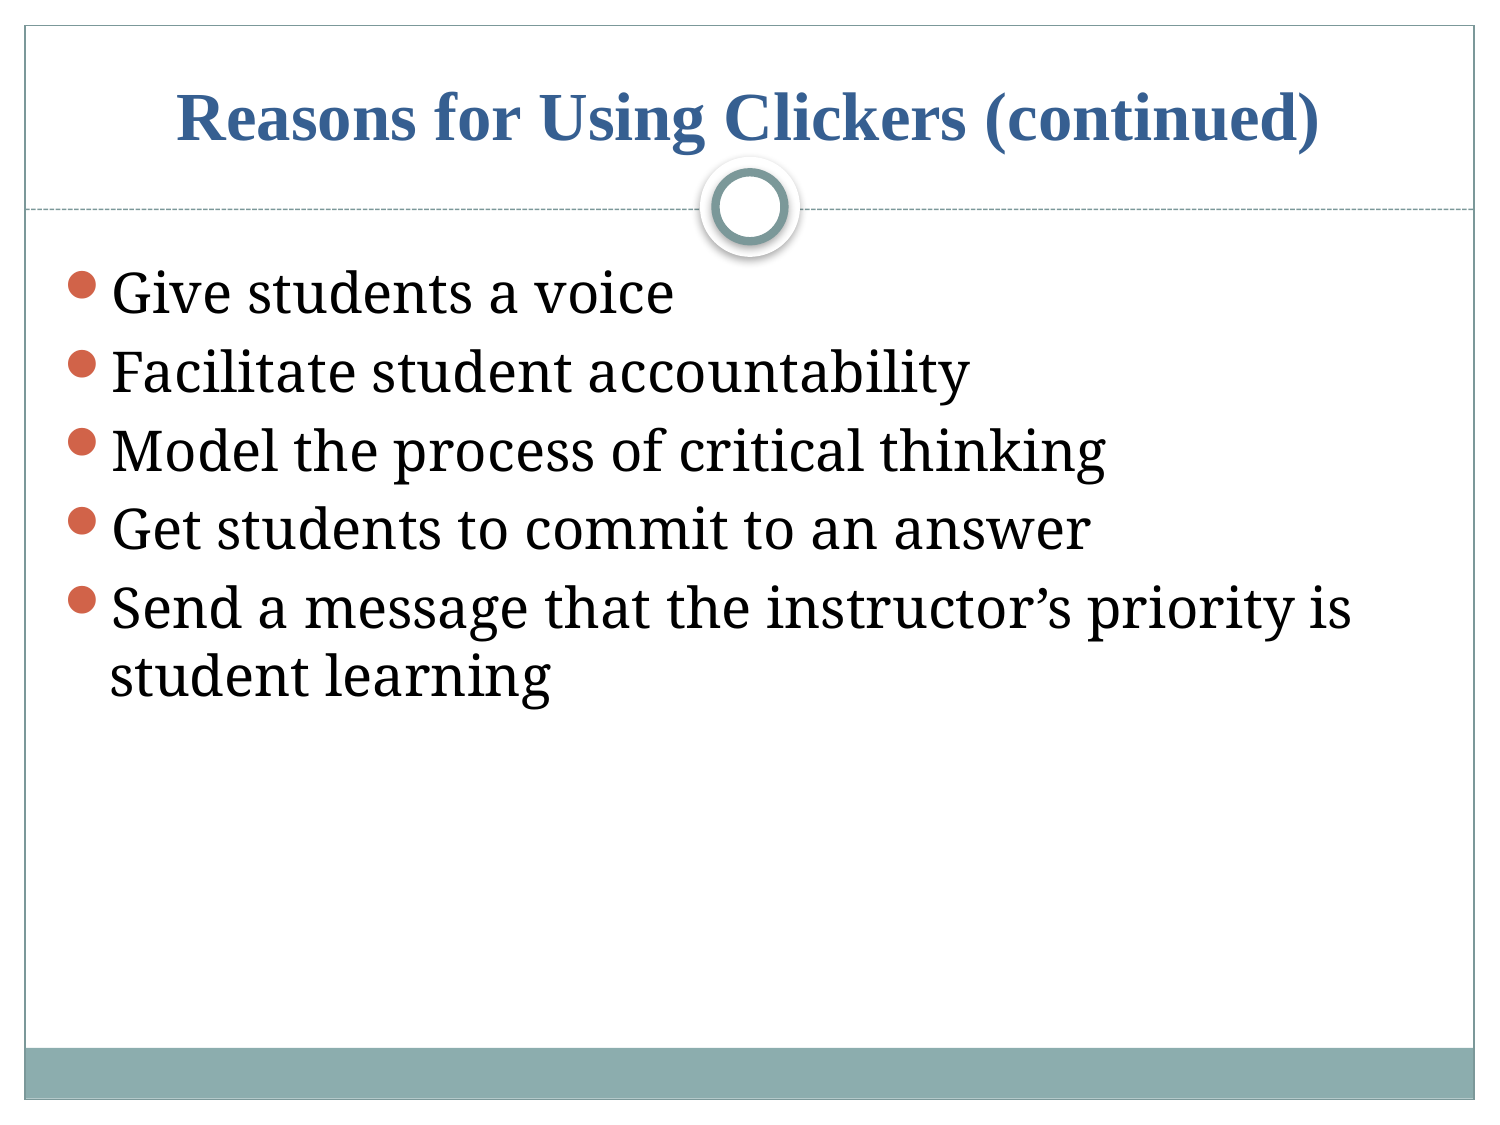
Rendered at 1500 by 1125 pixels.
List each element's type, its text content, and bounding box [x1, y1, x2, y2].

title Reasons for Using Clickers (continued) [49, 37, 1450, 162]
list Give students a voice Facilitate student accountability Model the process of critical thinking Get students to commit to an answer Send a message that the instructor’s priority is student learning [49, 249, 1450, 1005]
